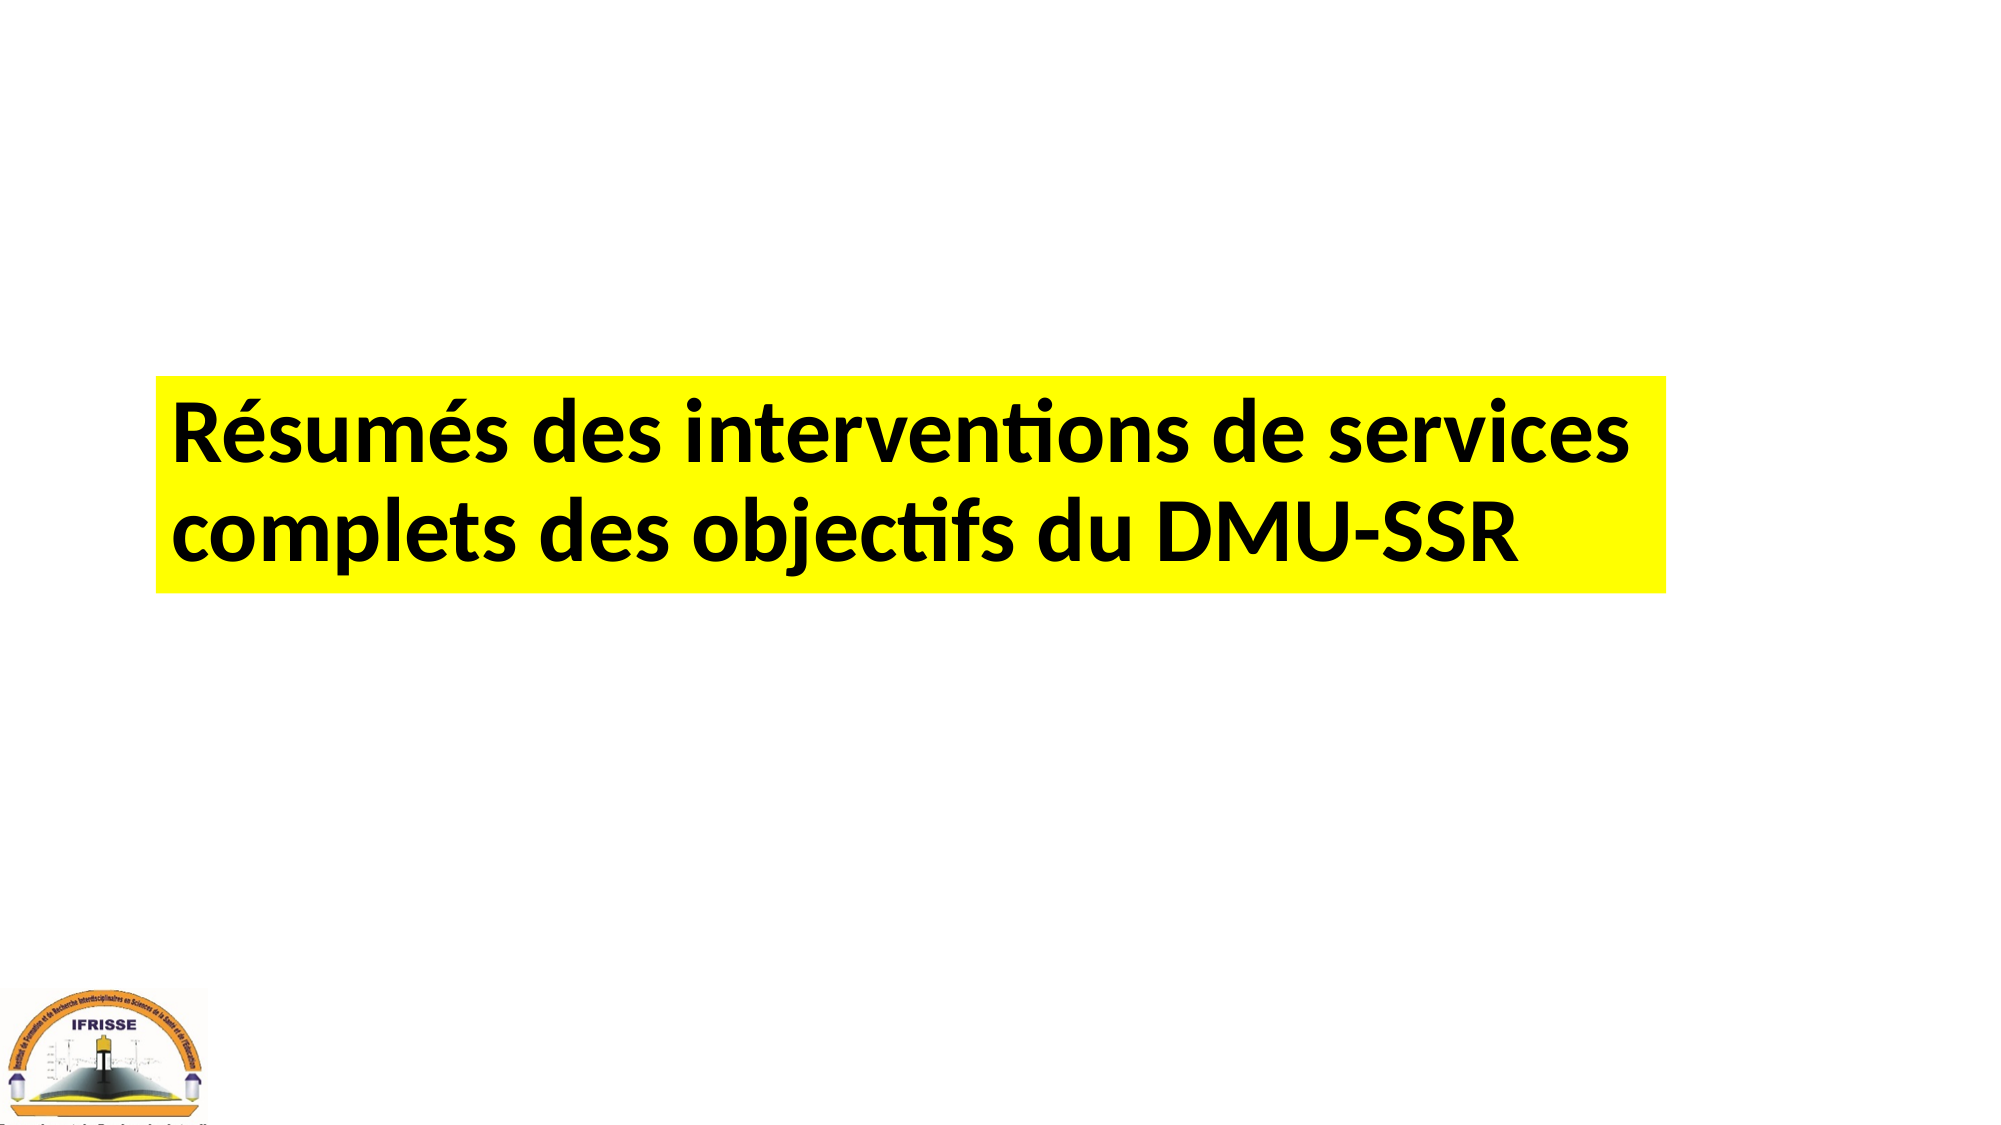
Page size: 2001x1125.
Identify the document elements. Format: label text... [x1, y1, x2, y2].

title Résumés des interventions de services complets des objectifs du DMU-SSR [155, 376, 1667, 594]
picture [0, 988, 208, 1125]
